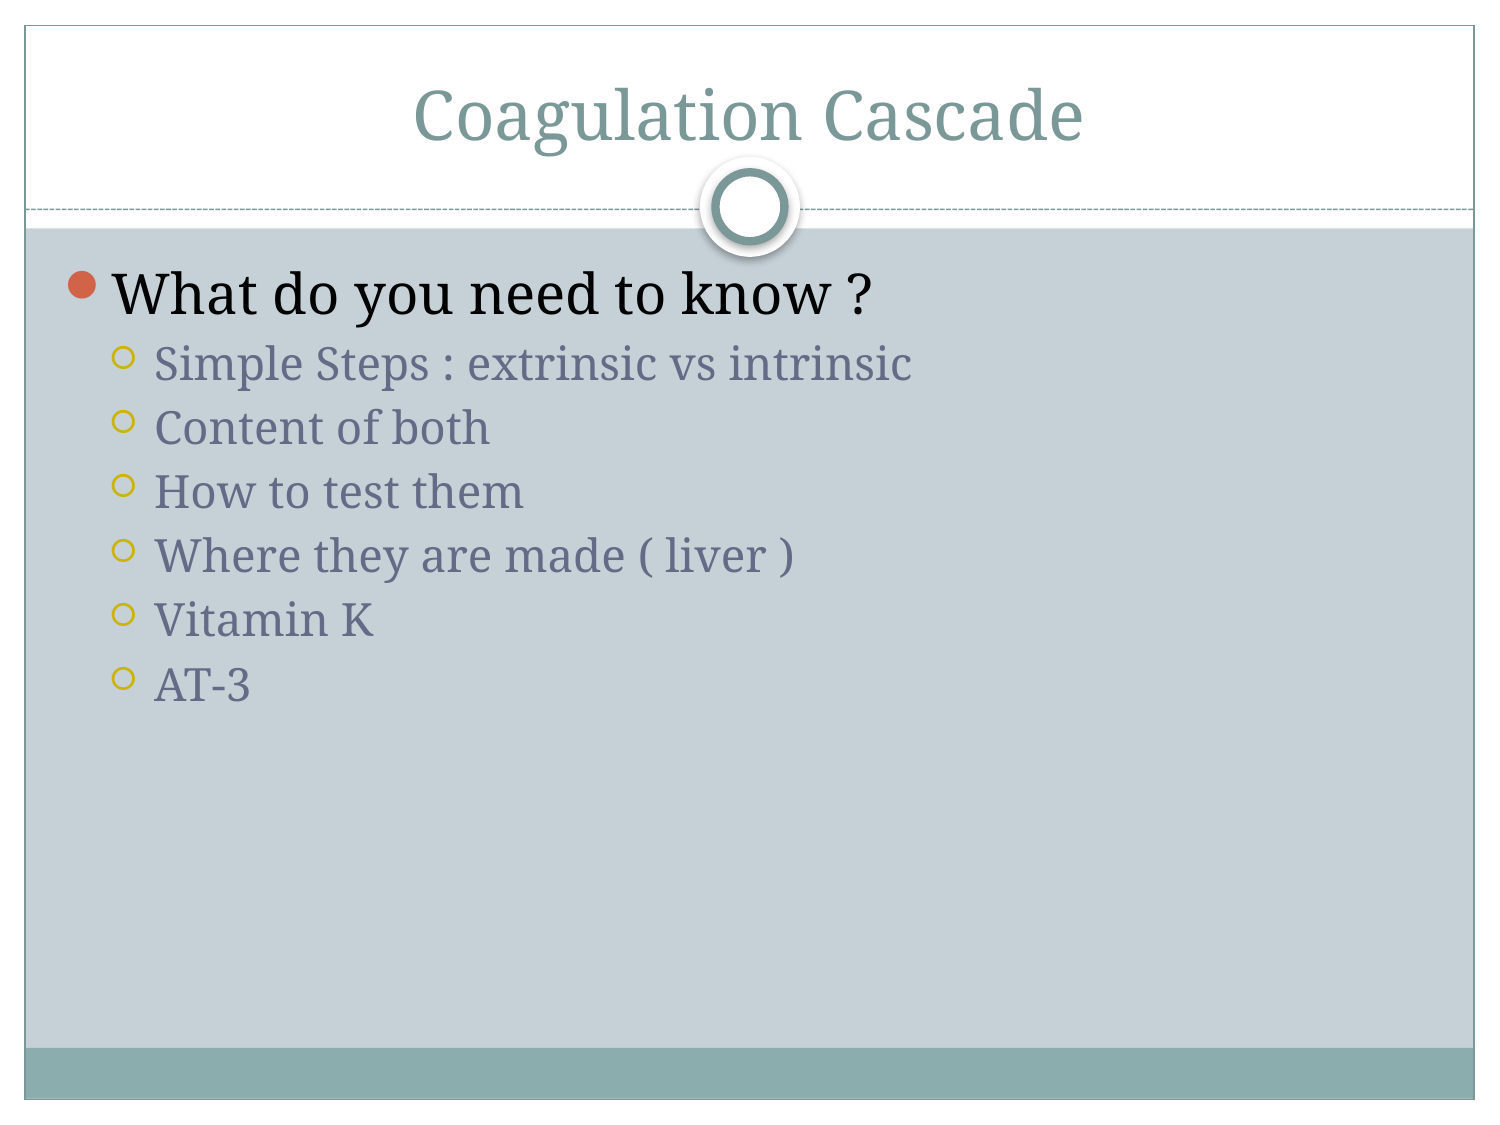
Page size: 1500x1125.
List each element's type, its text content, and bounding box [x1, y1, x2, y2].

list What do you need to know ? Simple Steps : extrinsic vs intrinsic Content of both How to test them Where they are made ( liver ) Vitamin K AT-3 [49, 250, 1445, 1001]
title Coagulation Cascade [49, 37, 1450, 162]
